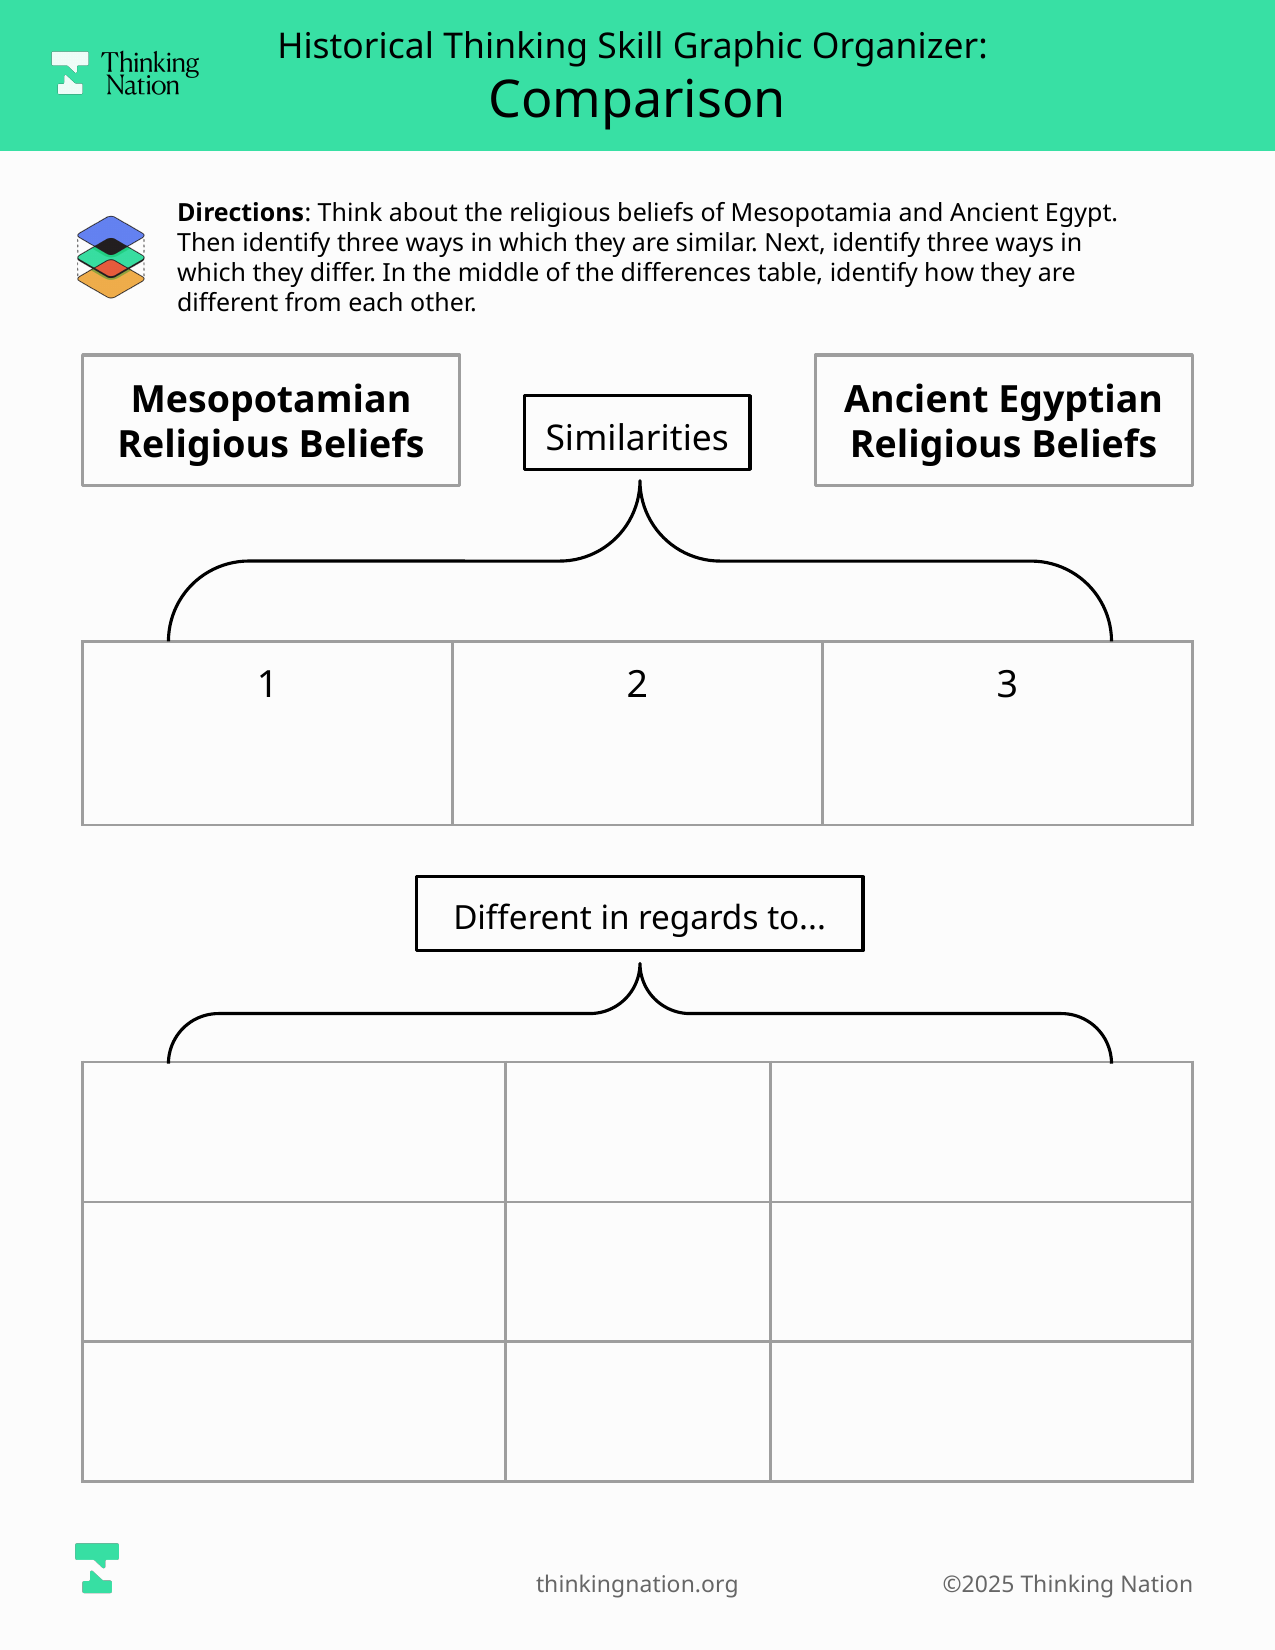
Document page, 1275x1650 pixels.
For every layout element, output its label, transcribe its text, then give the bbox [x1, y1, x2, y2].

text_box [168, 480, 1112, 642]
text_box thinkingnation.org [486, 1553, 789, 1605]
text_box Similarities [524, 395, 751, 470]
text_box Mesopotamian Religious Beliefs [82, 354, 460, 486]
picture [62, 1533, 132, 1603]
text_box [168, 963, 1112, 1064]
text_box Different in regards to... [416, 876, 864, 951]
table_header 1 [84, 643, 451, 824]
table_header 3 [824, 643, 1191, 824]
table_header [772, 1063, 1191, 1201]
table_cell [507, 1343, 769, 1480]
picture [56, 201, 166, 312]
text_box Ancient Egyptian Religious Beliefs [815, 354, 1193, 486]
table_cell [507, 1203, 769, 1340]
table_header [84, 1063, 504, 1201]
picture [35, 37, 205, 108]
table_cell [84, 1343, 504, 1480]
table_cell [772, 1203, 1191, 1340]
text_box ©2025 Thinking Nation [907, 1553, 1210, 1605]
table_cell [84, 1203, 504, 1340]
table_header [507, 1064, 769, 1201]
text_box Directions: Think about the religious beliefs of Mesopotamia and Ancient Egypt. Then identify three ways in which they are similar. Next, identify three ways in which they differ. In the middle of the differences table, identify how they are different from each other. [158, 191, 1158, 323]
table_cell [772, 1343, 1191, 1480]
table_header 2 [454, 643, 821, 824]
text_box Historical Thinking Skill Graphic Organizer: Comparison [0, 0, 1275, 151]
